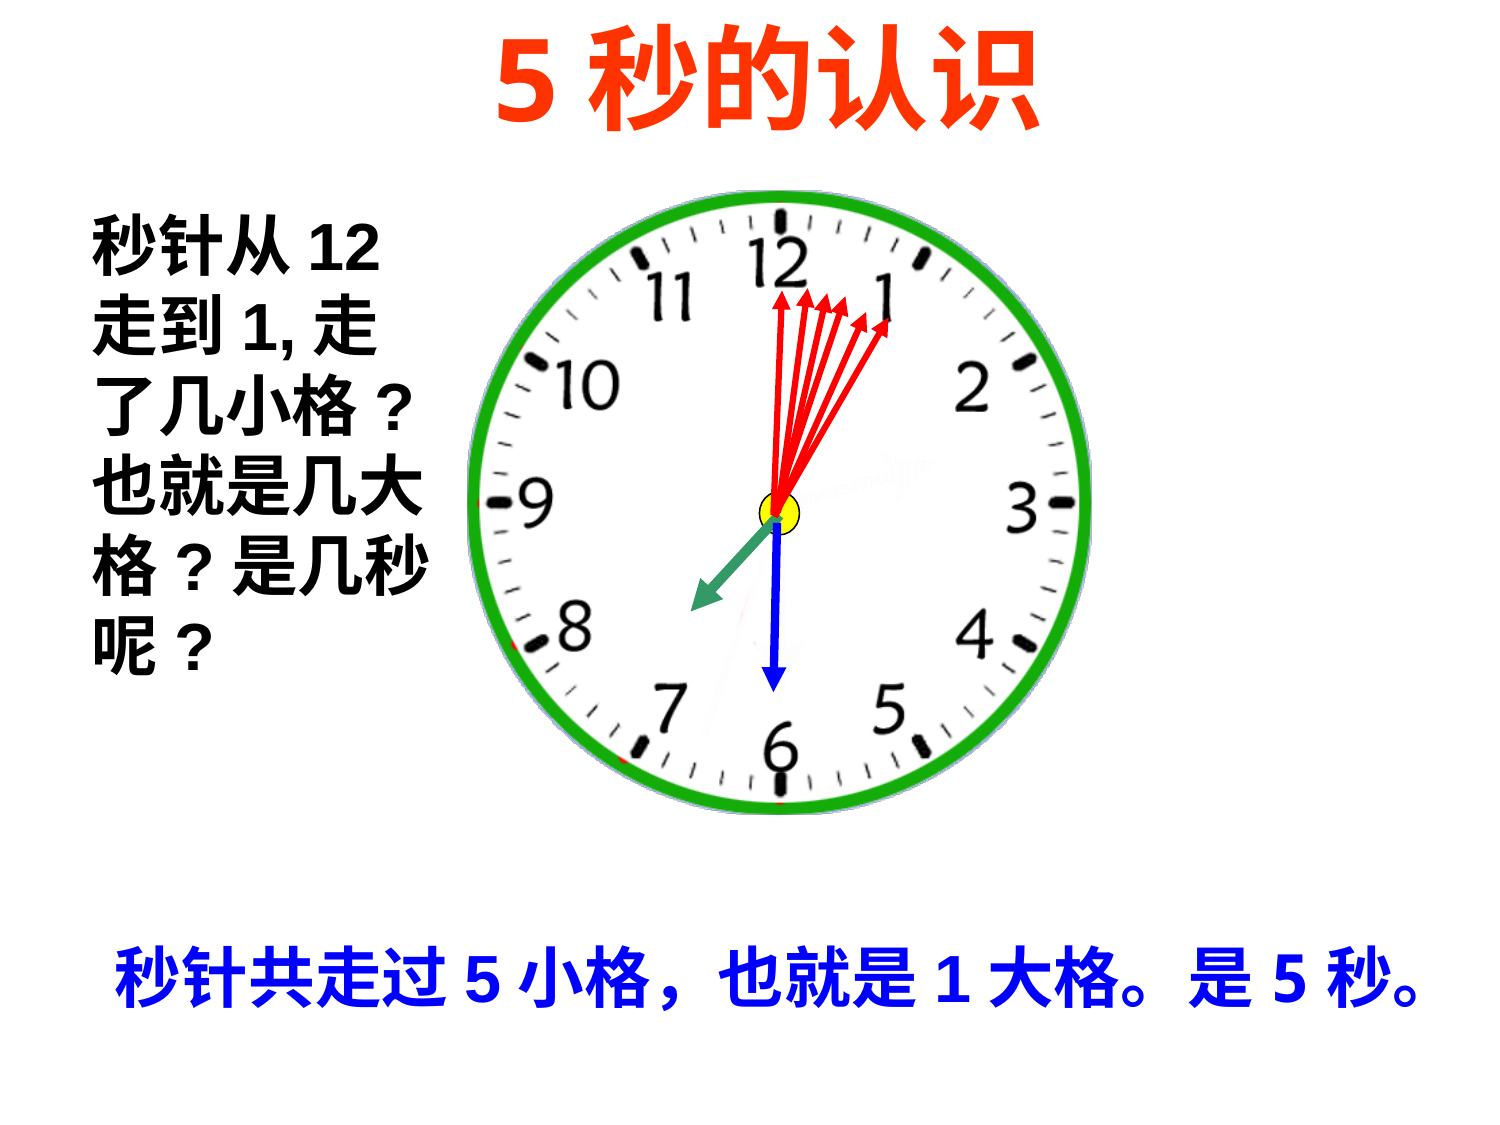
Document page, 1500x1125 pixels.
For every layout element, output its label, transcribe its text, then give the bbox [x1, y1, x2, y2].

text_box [797, 290, 808, 515]
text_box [773, 522, 778, 693]
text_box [690, 514, 780, 612]
text_box 秒针共走过5小格，也就是1大格。是5秒。 [100, 928, 1447, 1024]
text_box 5秒的认识 [478, 0, 1211, 153]
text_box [773, 290, 782, 516]
text_box 秒针从12走到1,走了几小格?也就是几大格?是几秒呢? [76, 196, 431, 771]
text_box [789, 287, 797, 512]
picture [431, 172, 1105, 846]
